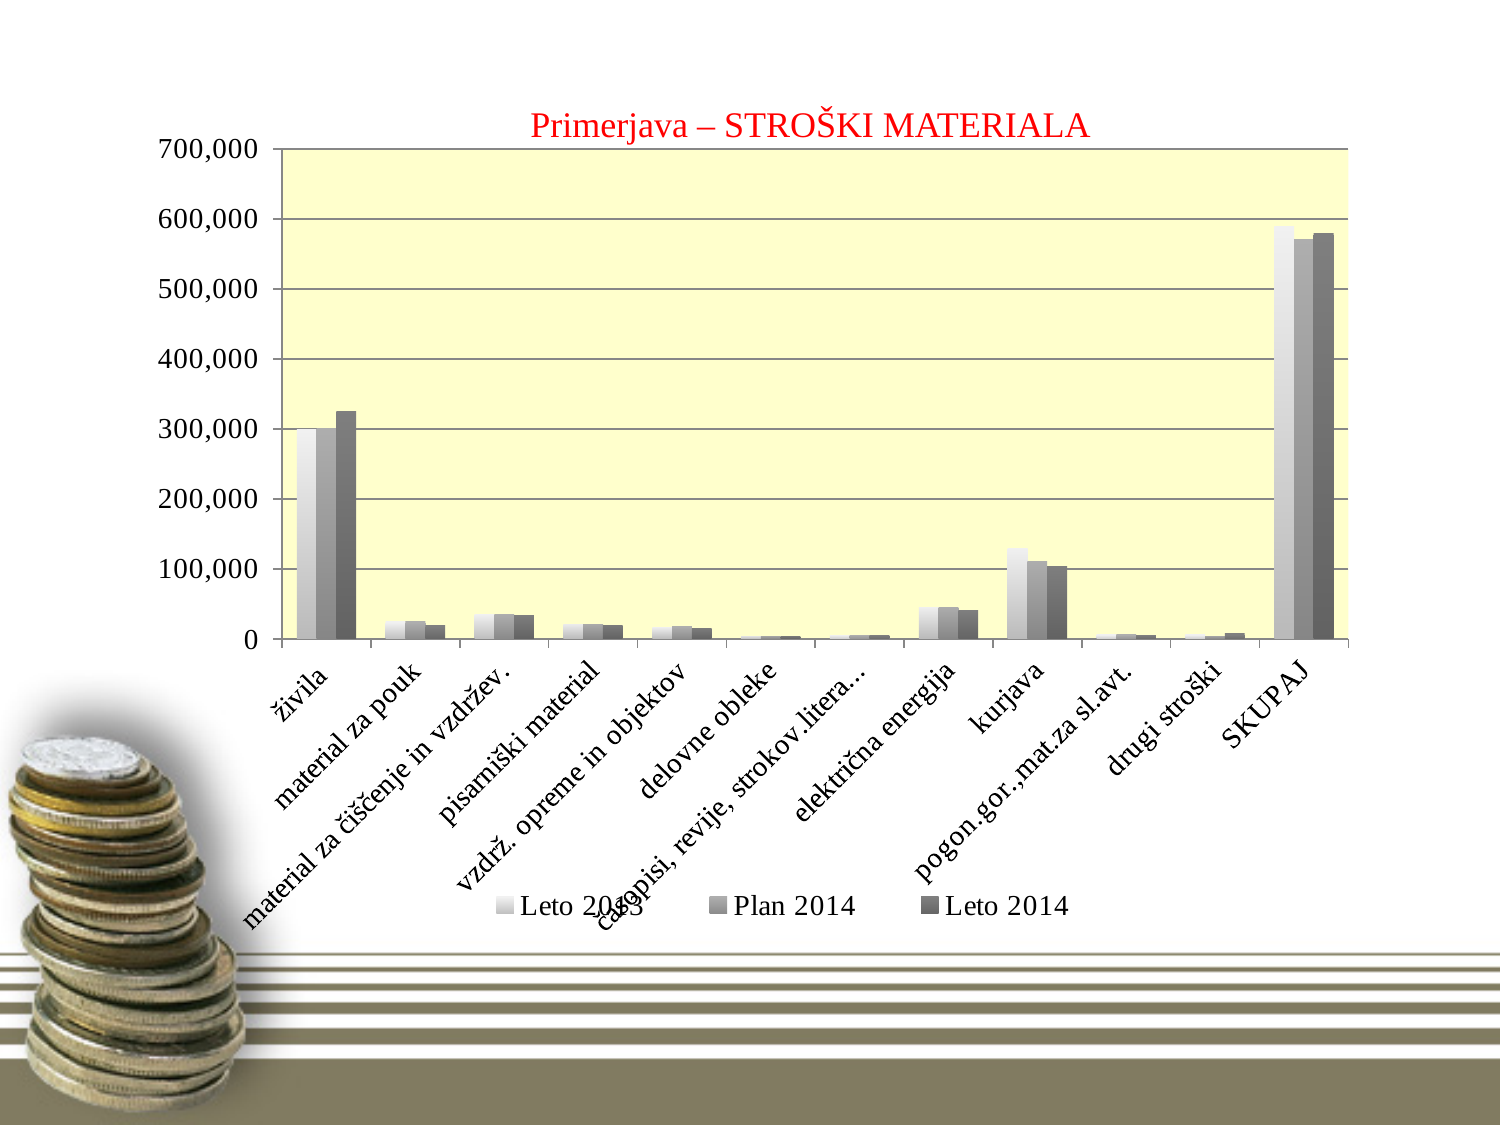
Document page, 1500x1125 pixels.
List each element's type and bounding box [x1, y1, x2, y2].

chart [70, 70, 1430, 938]
picture [0, 0, 1500, 1125]
